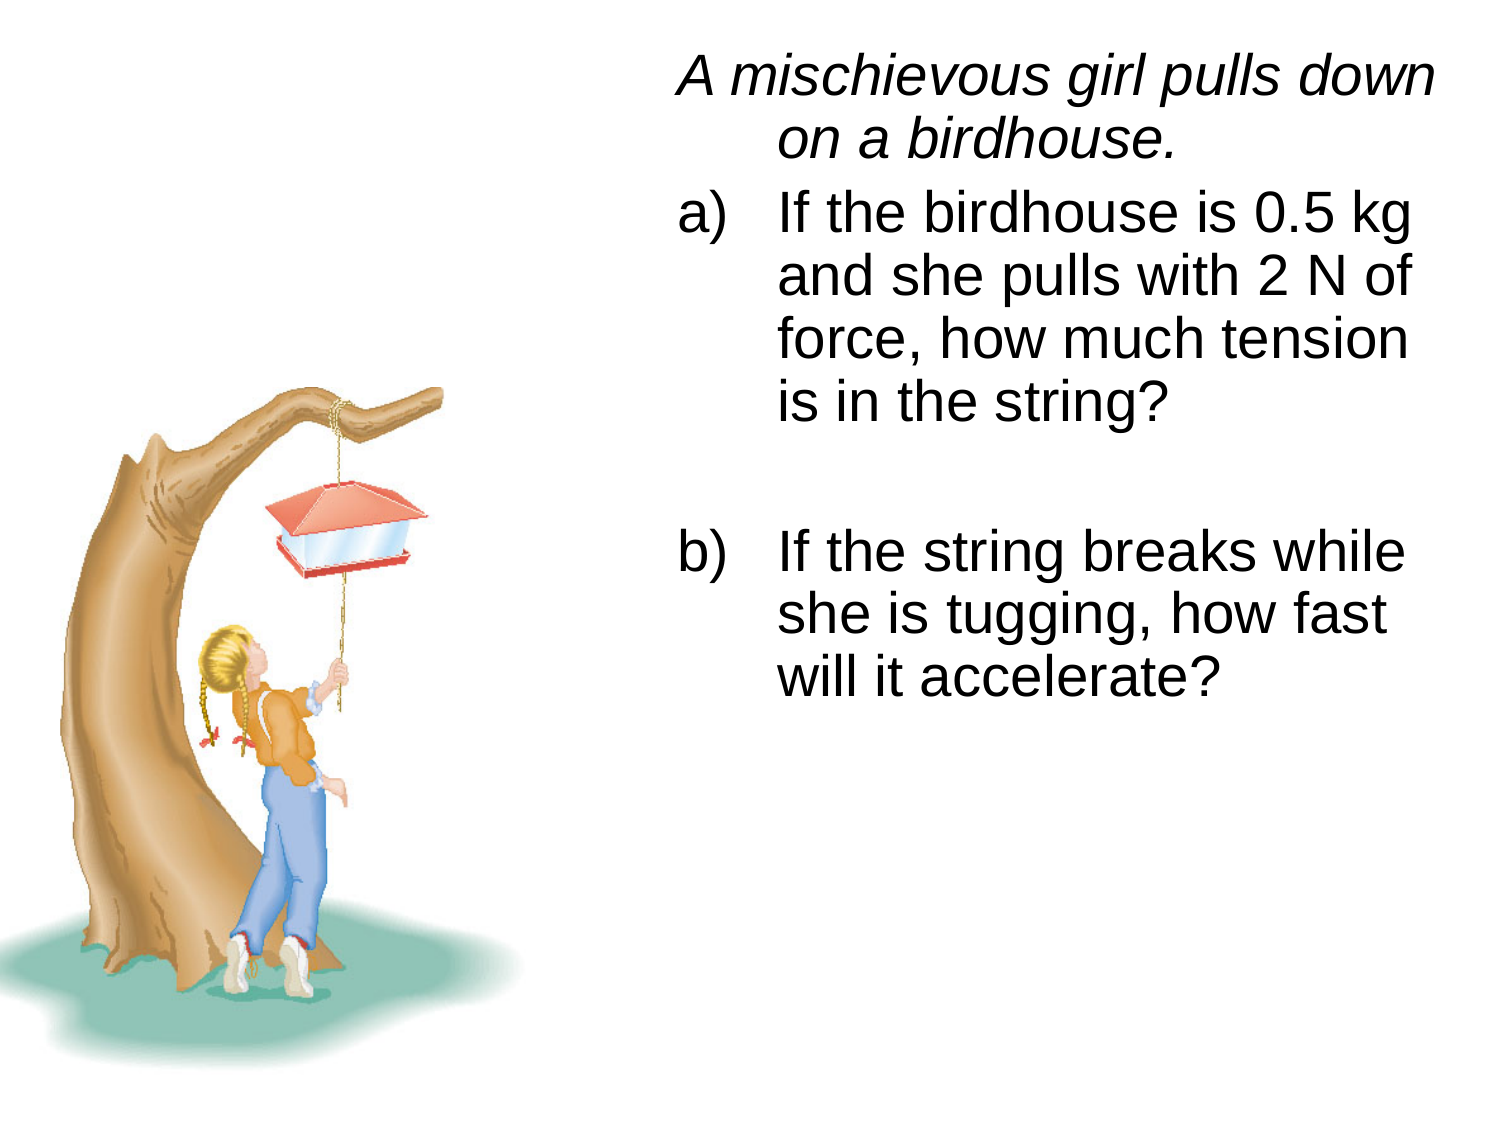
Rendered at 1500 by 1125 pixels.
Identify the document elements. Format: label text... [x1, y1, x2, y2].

picture [0, 387, 651, 1125]
list A mischievous girl pulls down on a birdhouse. If the birdhouse is 0.5 kg and she pulls with 2 N of force, how much tension is in the string? If the string breaks while she is tugging, how fast will it accelerate? [662, 37, 1463, 781]
